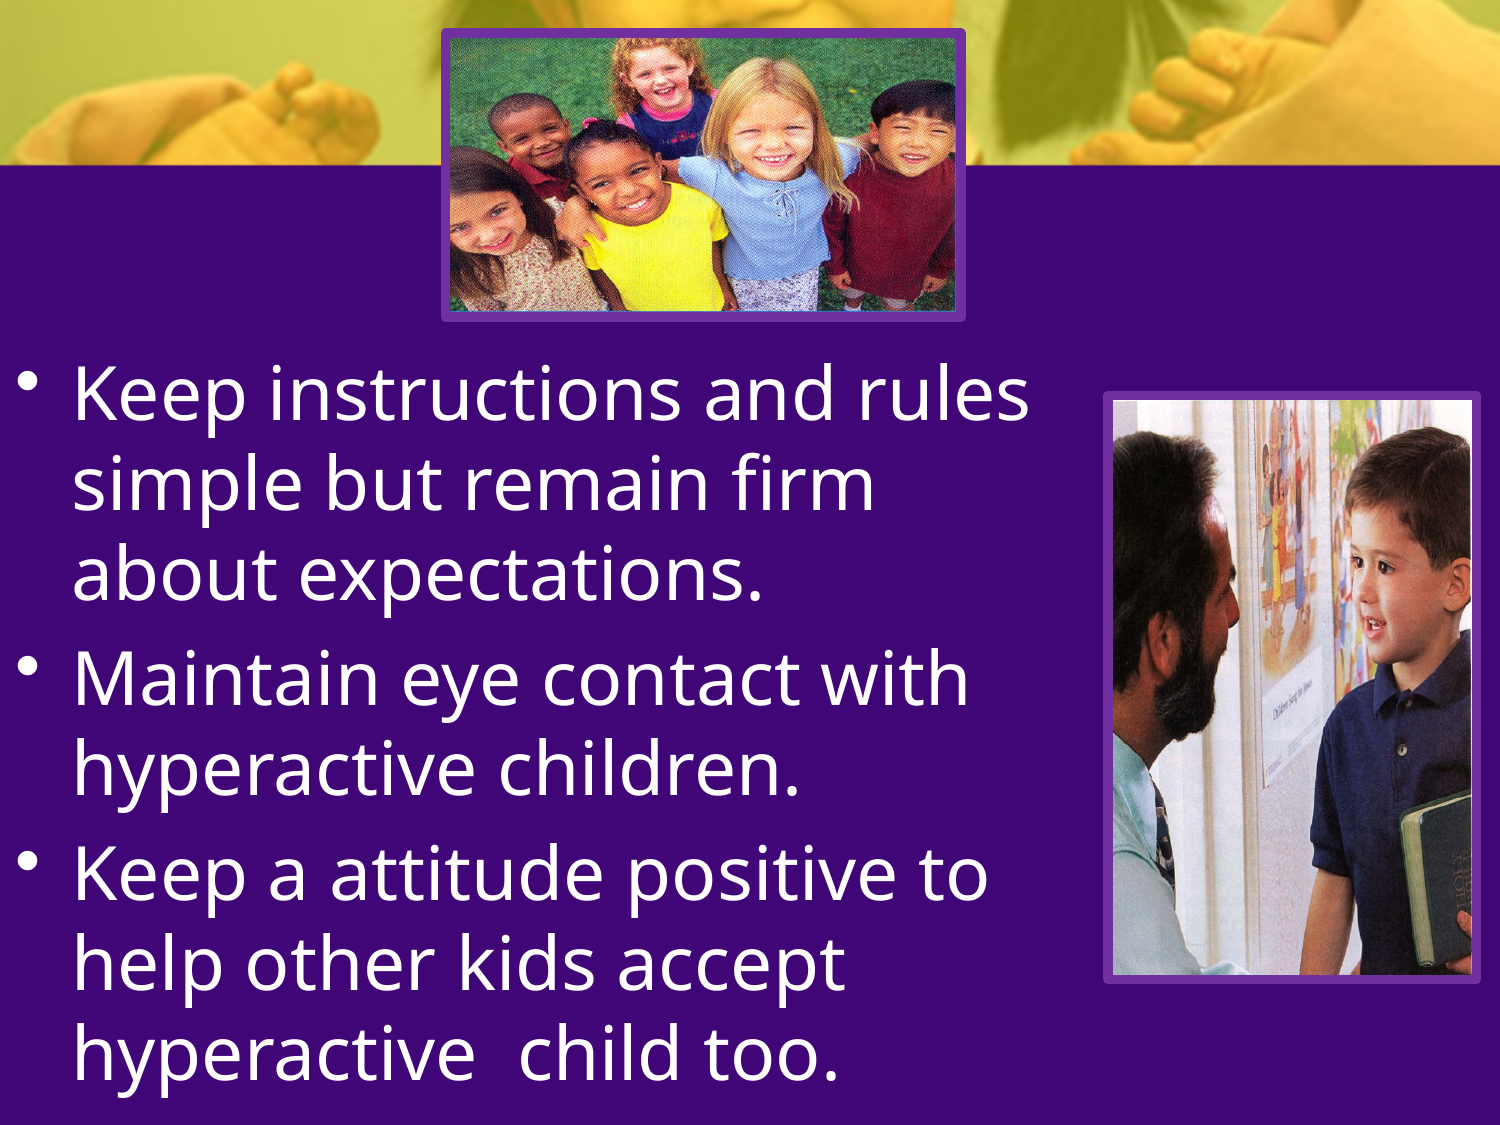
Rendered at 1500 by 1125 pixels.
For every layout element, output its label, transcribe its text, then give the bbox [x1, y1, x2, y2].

list Keep instructions and rules simple but remain firm about expectations. Maintain eye contact with hyperactive children. Keep a attitude positive to help other kids accept hyperactive child too. [0, 337, 1088, 1063]
picture [0, 0, 1500, 1125]
